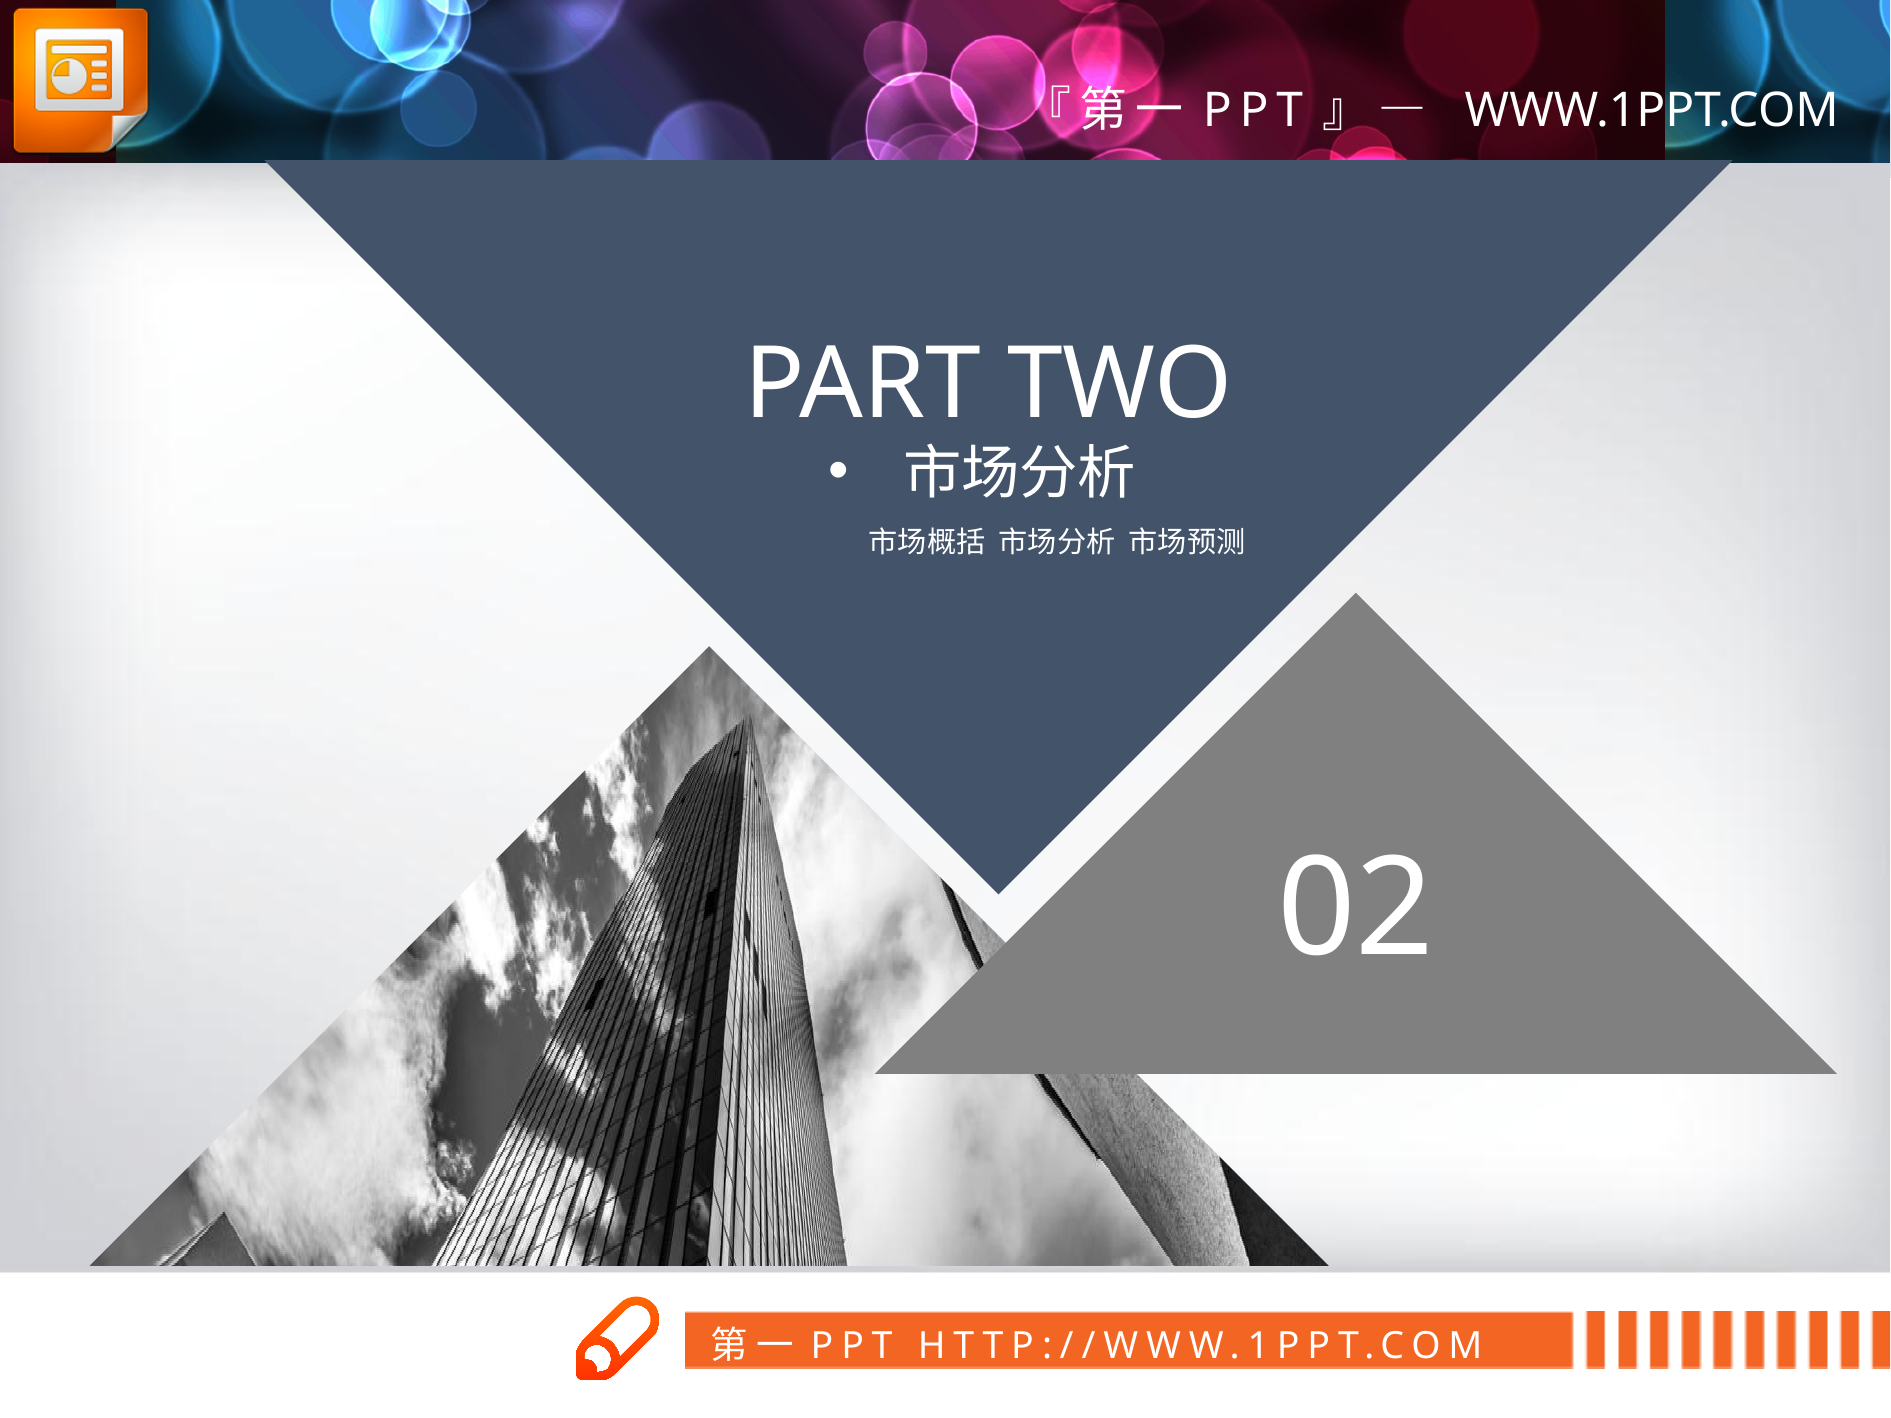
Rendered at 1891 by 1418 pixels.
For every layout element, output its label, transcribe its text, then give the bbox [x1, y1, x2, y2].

picture [685, 1311, 1891, 1369]
picture [0, 0, 1891, 1275]
text_box 02 [1196, 810, 1516, 990]
text_box 市场分析 [813, 427, 1405, 513]
text_box [266, 161, 1731, 893]
text_box PART TWO [729, 310, 1248, 446]
text_box [874, 592, 1838, 1074]
text_box 市场概括 市场分析 市场预测 [868, 516, 1262, 559]
text_box [89, 646, 1329, 1266]
